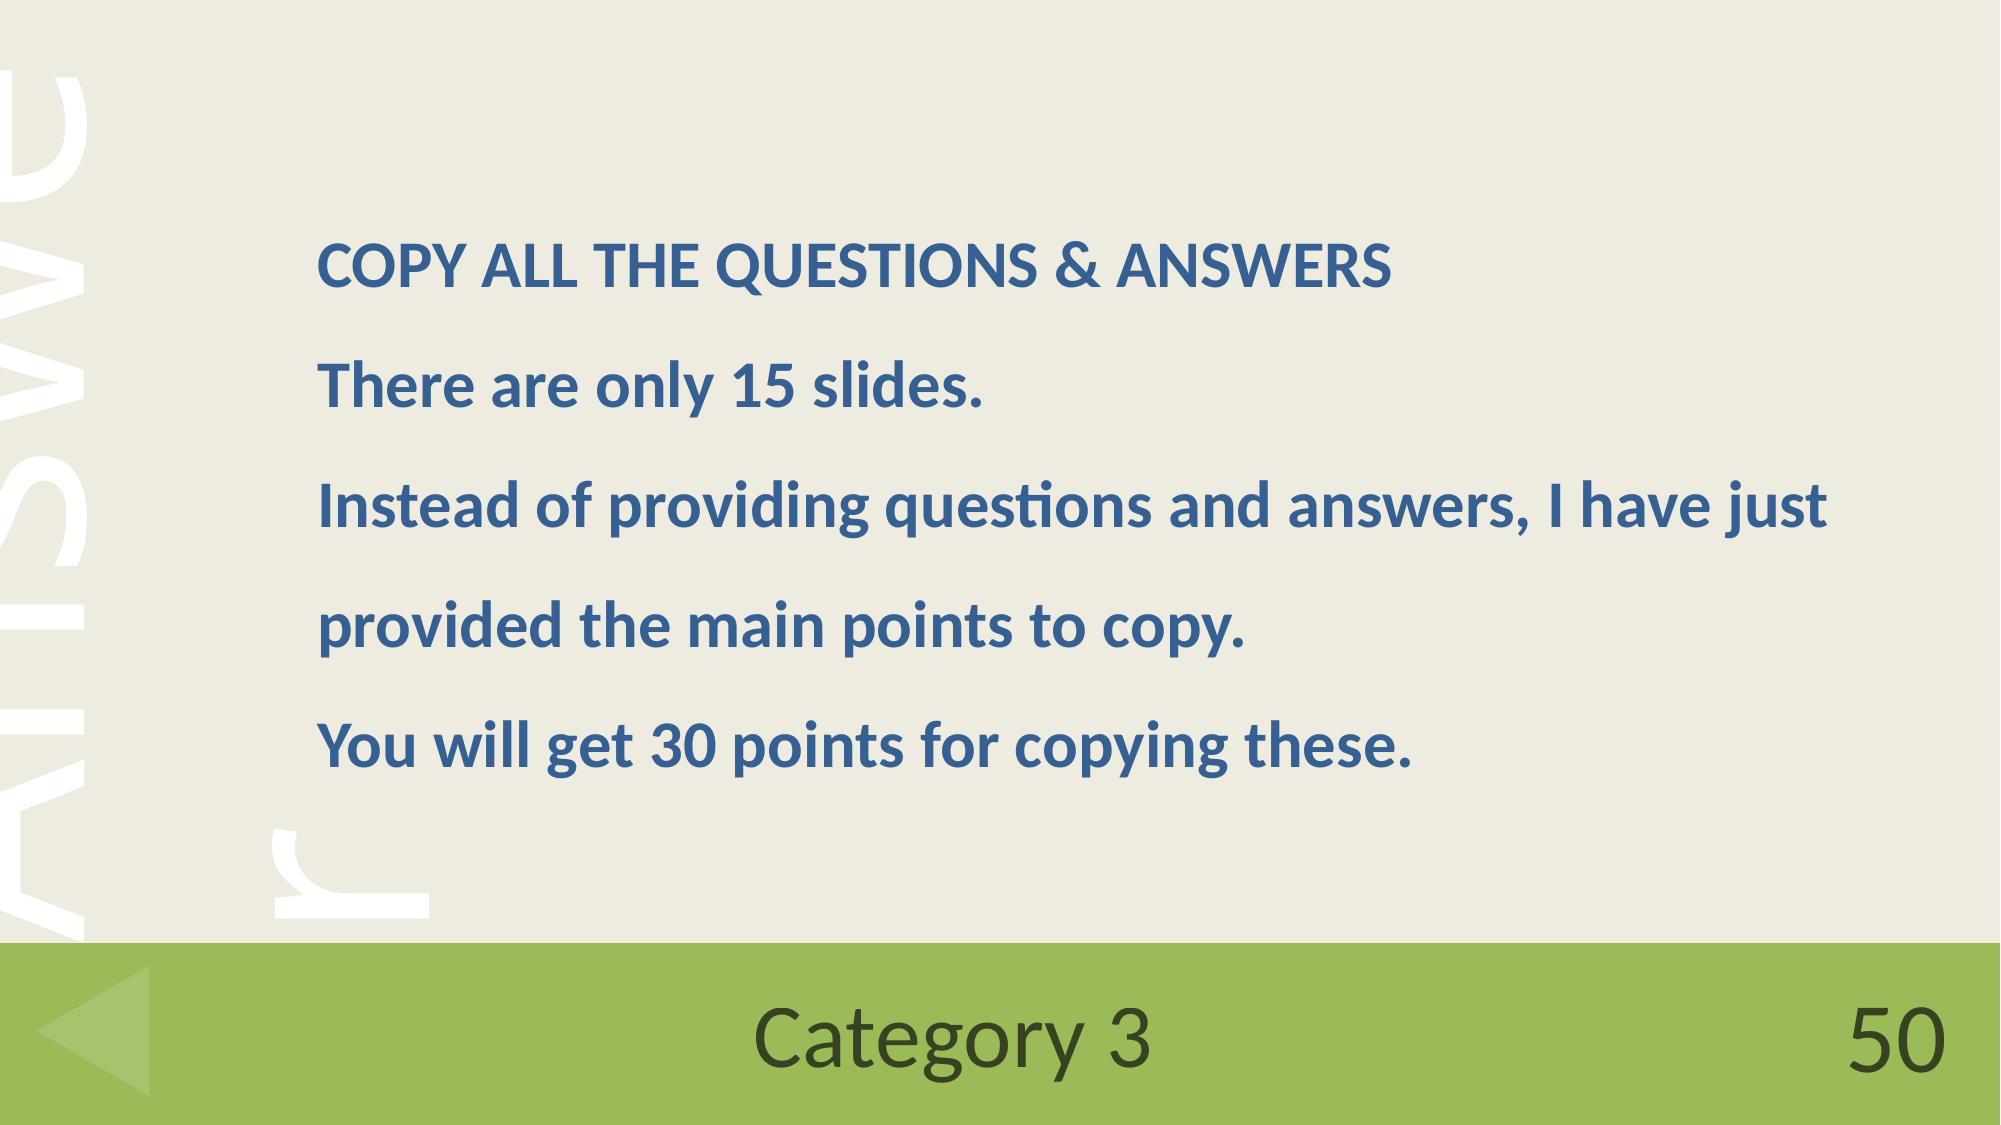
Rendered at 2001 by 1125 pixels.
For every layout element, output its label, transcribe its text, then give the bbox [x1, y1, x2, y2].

list COPY ALL THE QUESTIONS & ANSWERS There are only 15 slides. Instead of providing questions and answers, I have just provided the main points to copy. You will get 30 points for copying these. [302, 119, 1881, 843]
list 50 [1854, 967, 1963, 1097]
title Category 3 [53, 937, 1854, 1125]
